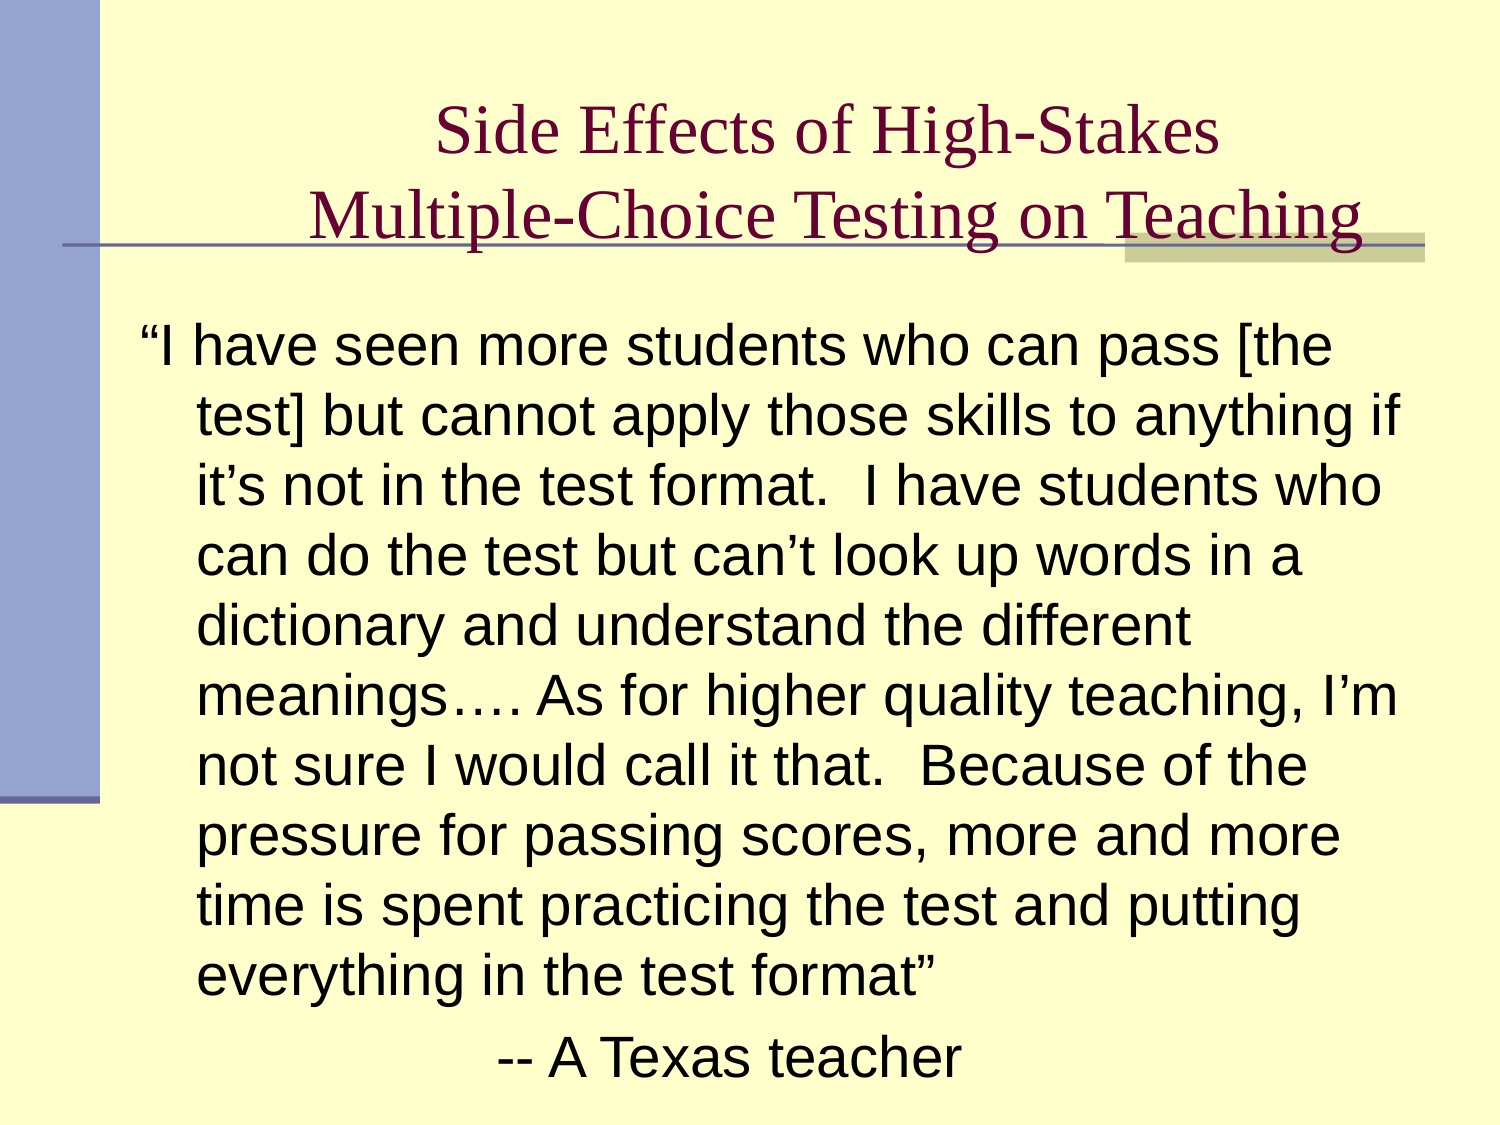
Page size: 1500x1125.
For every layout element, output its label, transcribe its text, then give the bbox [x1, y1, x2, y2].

title Side Effects of High-Stakes Multiple-Choice Testing on Teaching [174, 49, 1500, 286]
list “I have seen more students who can pass [the test] but cannot apply those skills to anything if it’s not in the test format. I have students who can do the test but can’t look up words in a dictionary and understand the different meanings…. As for higher quality teaching, I’m not sure I would call it that. Because of the pressure for passing scores, more and more time is spent practicing the test and putting everything in the test format” -- A Texas teacher [124, 299, 1426, 1125]
